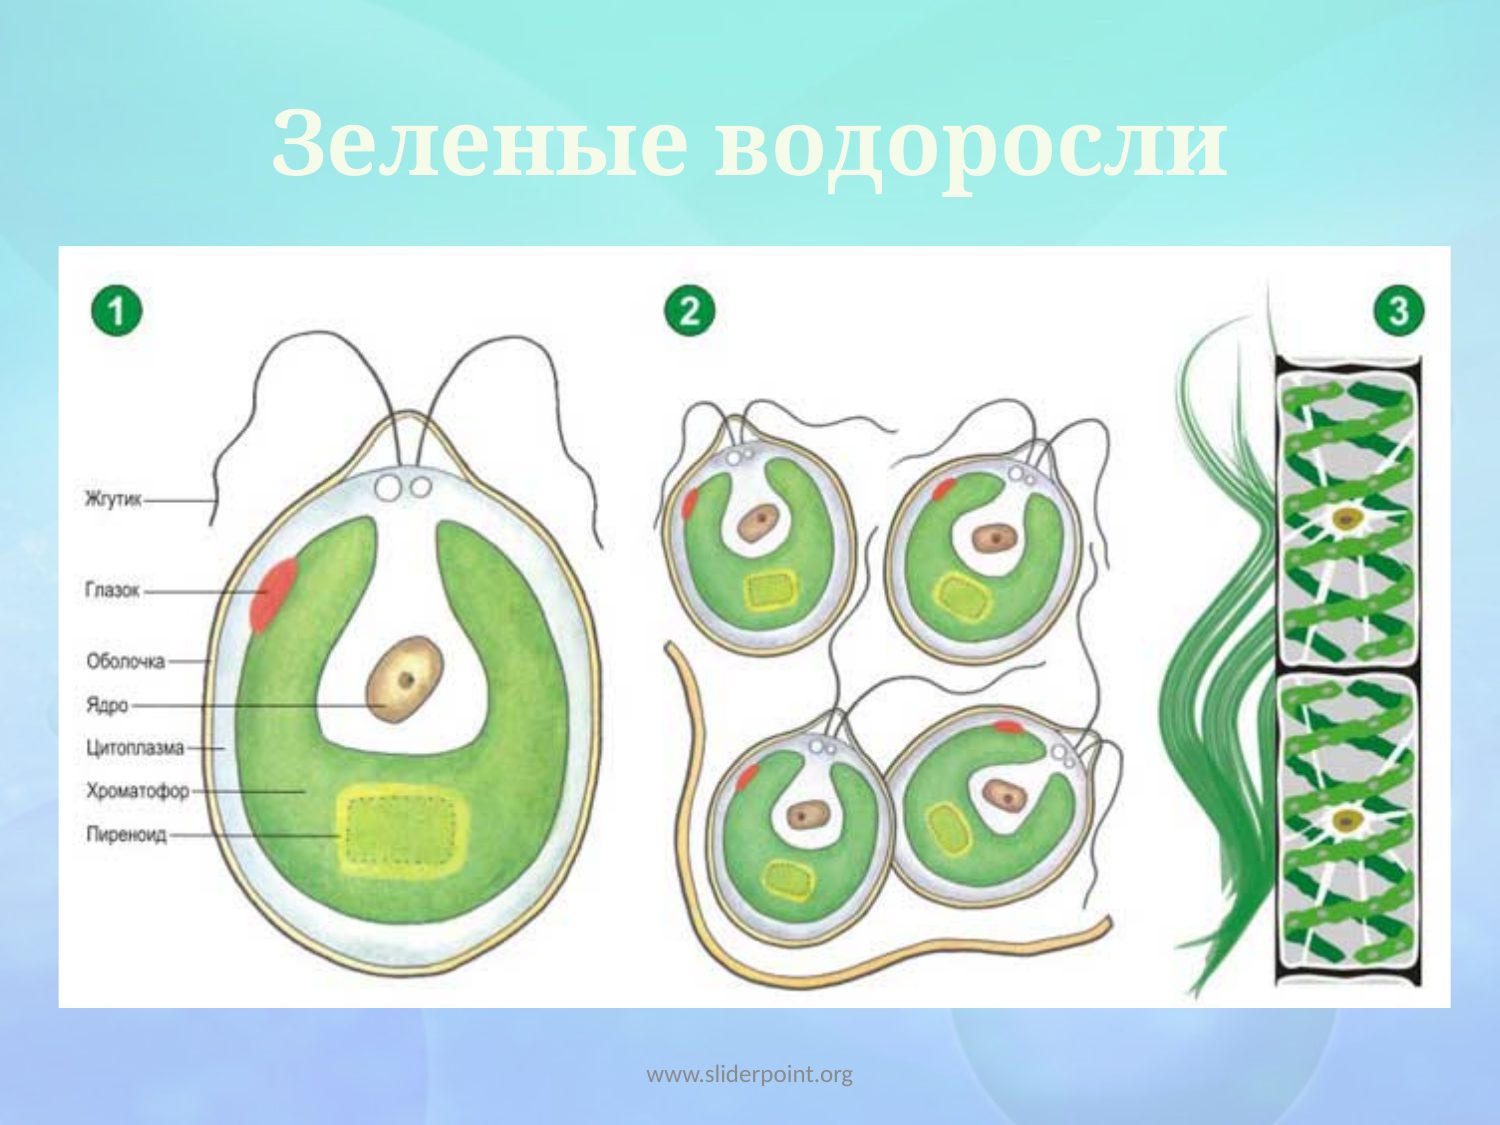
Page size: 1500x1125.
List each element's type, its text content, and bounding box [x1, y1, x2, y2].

title Зеленые водоросли [75, 45, 1425, 233]
footer www.sliderpoint.org [512, 1042, 988, 1103]
picture [58, 245, 1451, 1009]
